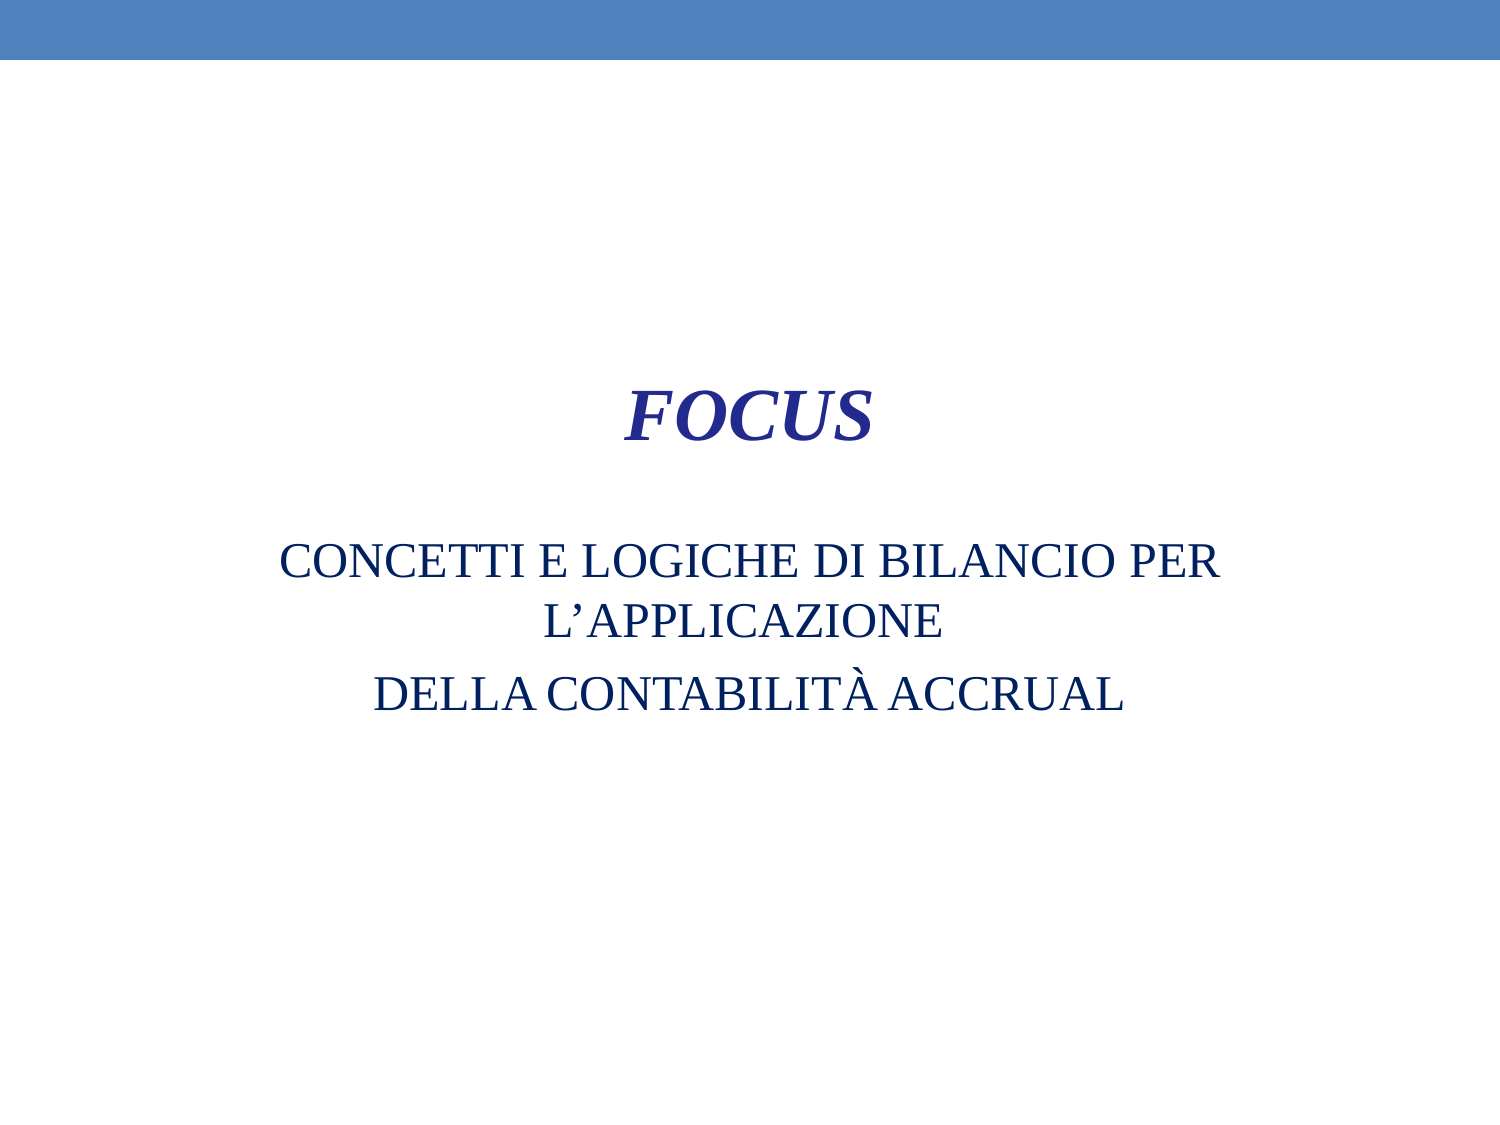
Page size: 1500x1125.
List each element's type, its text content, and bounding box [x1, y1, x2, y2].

list FOCUS CONCETTI E LOGICHE DI BILANCIO PER L’APPLICAZIONE DELLA CONTABILITÀ ACCRUAL [151, 357, 1349, 882]
